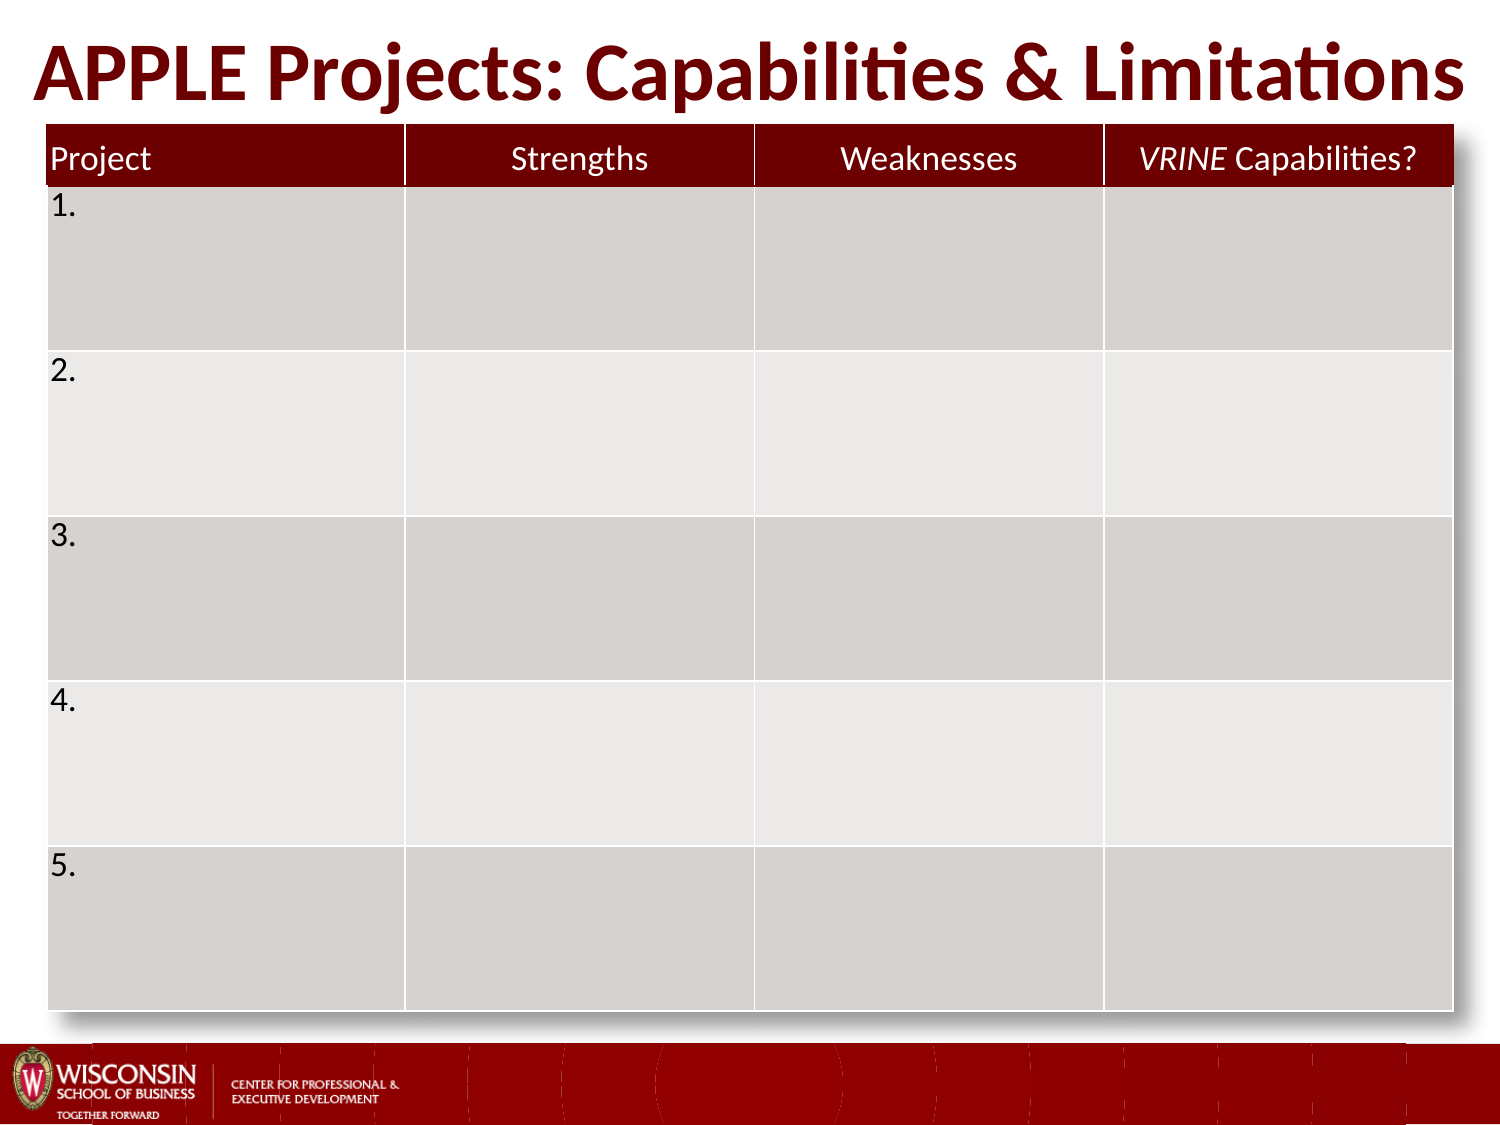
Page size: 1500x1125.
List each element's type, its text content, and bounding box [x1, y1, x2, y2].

title APPLE Projects: Capabilities & Limitations [0, 24, 1500, 131]
table_header Project [48, 126, 404, 185]
table_cell [406, 847, 754, 1010]
table_cell [1105, 847, 1452, 1010]
table_header Weaknesses [755, 126, 1103, 185]
table_header VRINE Capabilities? [1105, 126, 1452, 185]
table_cell [755, 517, 1103, 680]
table_cell [755, 352, 1103, 515]
table_cell [406, 682, 754, 845]
table_cell [755, 682, 1103, 845]
table_cell 1. [48, 187, 404, 350]
table_cell [406, 352, 754, 515]
table_cell [755, 187, 1103, 350]
table_cell [1105, 187, 1452, 350]
table_cell [406, 187, 754, 350]
picture [12, 1046, 400, 1120]
table_cell [406, 517, 754, 680]
table_cell [755, 847, 1103, 1010]
table_cell 2. [48, 352, 404, 515]
table_cell [1105, 352, 1452, 515]
table_cell 5. [48, 847, 404, 1010]
table_header Strengths [406, 126, 754, 185]
table_cell 4. [48, 682, 404, 845]
table_cell 3. [48, 517, 404, 680]
table_cell [1105, 517, 1452, 680]
table_cell [1105, 682, 1452, 845]
